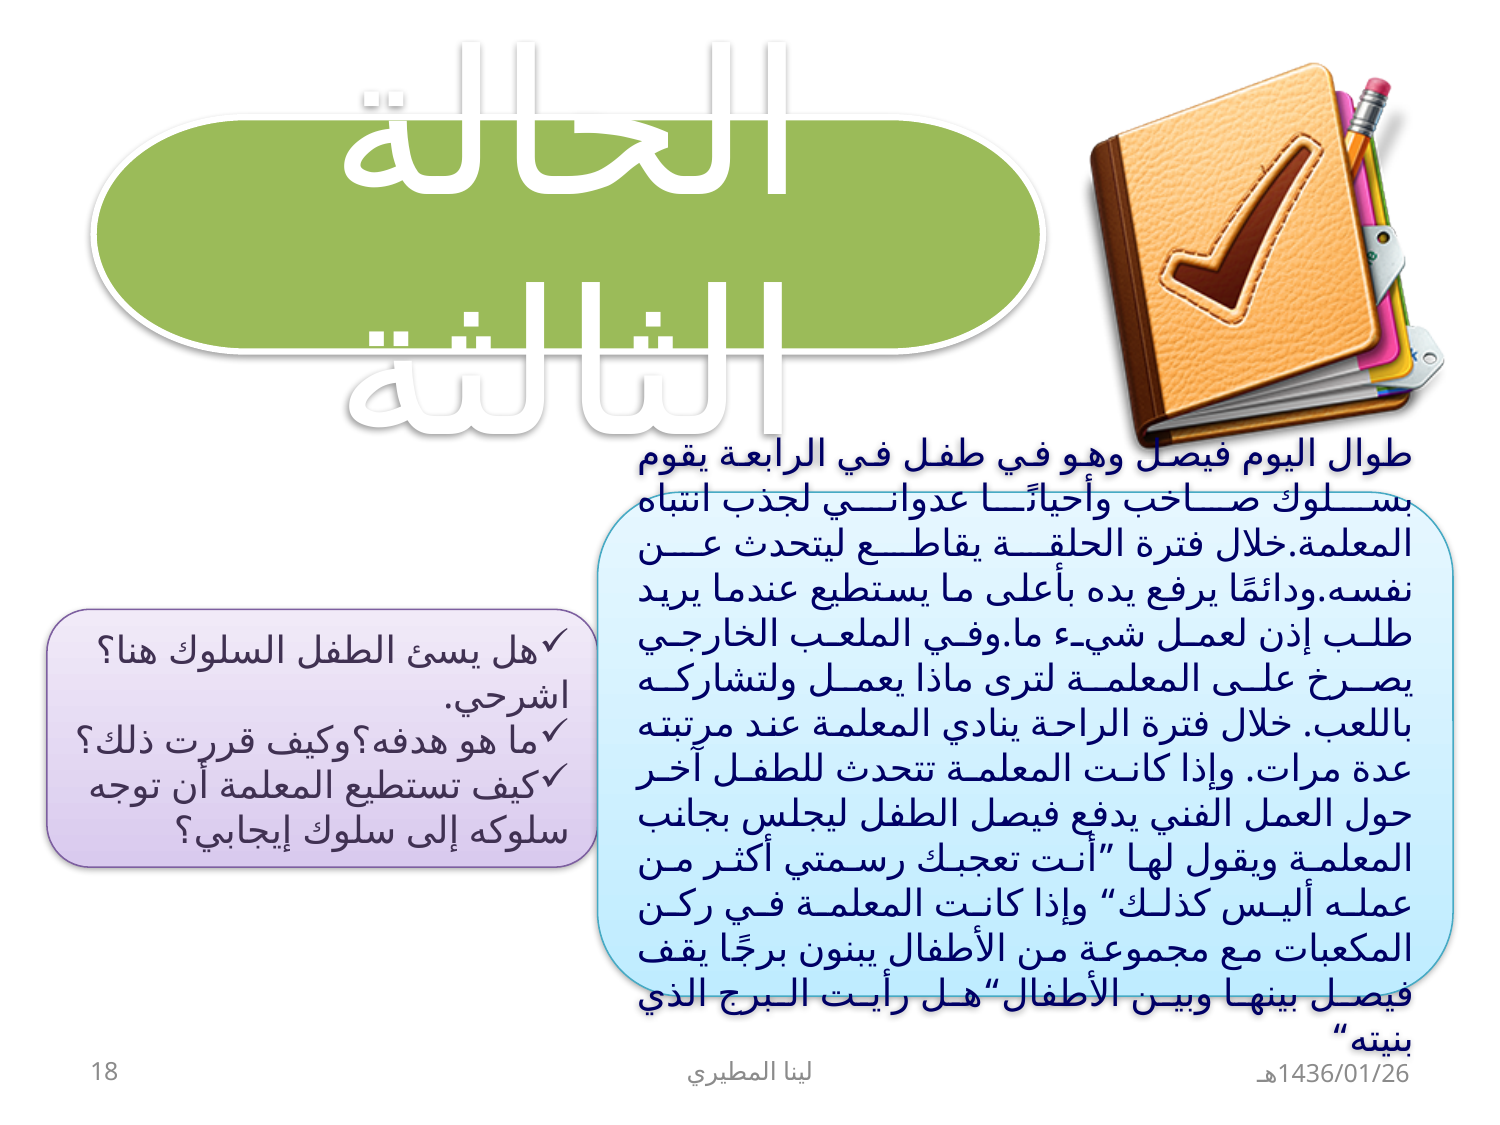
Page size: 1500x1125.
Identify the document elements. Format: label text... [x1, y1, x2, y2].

text_box طوال اليوم فيصل وهو في طفل في الرابعة يقوم بسلوك صاخب وأحيانًا عدواني لجذب انتباه المعلمة.خلال فترة الحلقة يقاطع ليتحدث عن نفسه.ودائمًا يرفع يده بأعلى ما يستطيع عندما يريد طلب إذن لعمل شيء ما.وفي الملعب الخارجي يصرخ على المعلمة لترى ماذا يعمل ولتشاركه باللعب. خلال فترة الراحة ينادي المعلمة عند مرتبته عدة مرات. وإذا كانت المعلمة تتحدث للطفل آخر حول العمل الفني يدفع فيصل الطفل ليجلس بجانب المعلمة ويقول لها ”أنت تعجبك رسمتي أكثر من عمله أليس كذلك“ وإذا كانت المعلمة في ركن المكعبات مع مجموعة من الأطفال يبنون برجًا يقف فيصل بينها وبين الأطفال“هل رأيت البرج الذي بنيته“ [596, 491, 1454, 997]
text_box الحالة الثالثة [90, 114, 1047, 355]
text_box هل يسئ الطفل السلوك هنا؟اشرحي. ما هو هدفه؟وكيف قررت ذلك؟ كيف تستطيع المعلمة أن توجه سلوكه إلى سلوك إيجابي؟ [46, 608, 592, 868]
slide_number 18 [75, 1042, 425, 1103]
footer لينا المطيري [512, 1042, 988, 1103]
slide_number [1074, 1042, 1425, 1103]
picture [1066, 58, 1467, 459]
